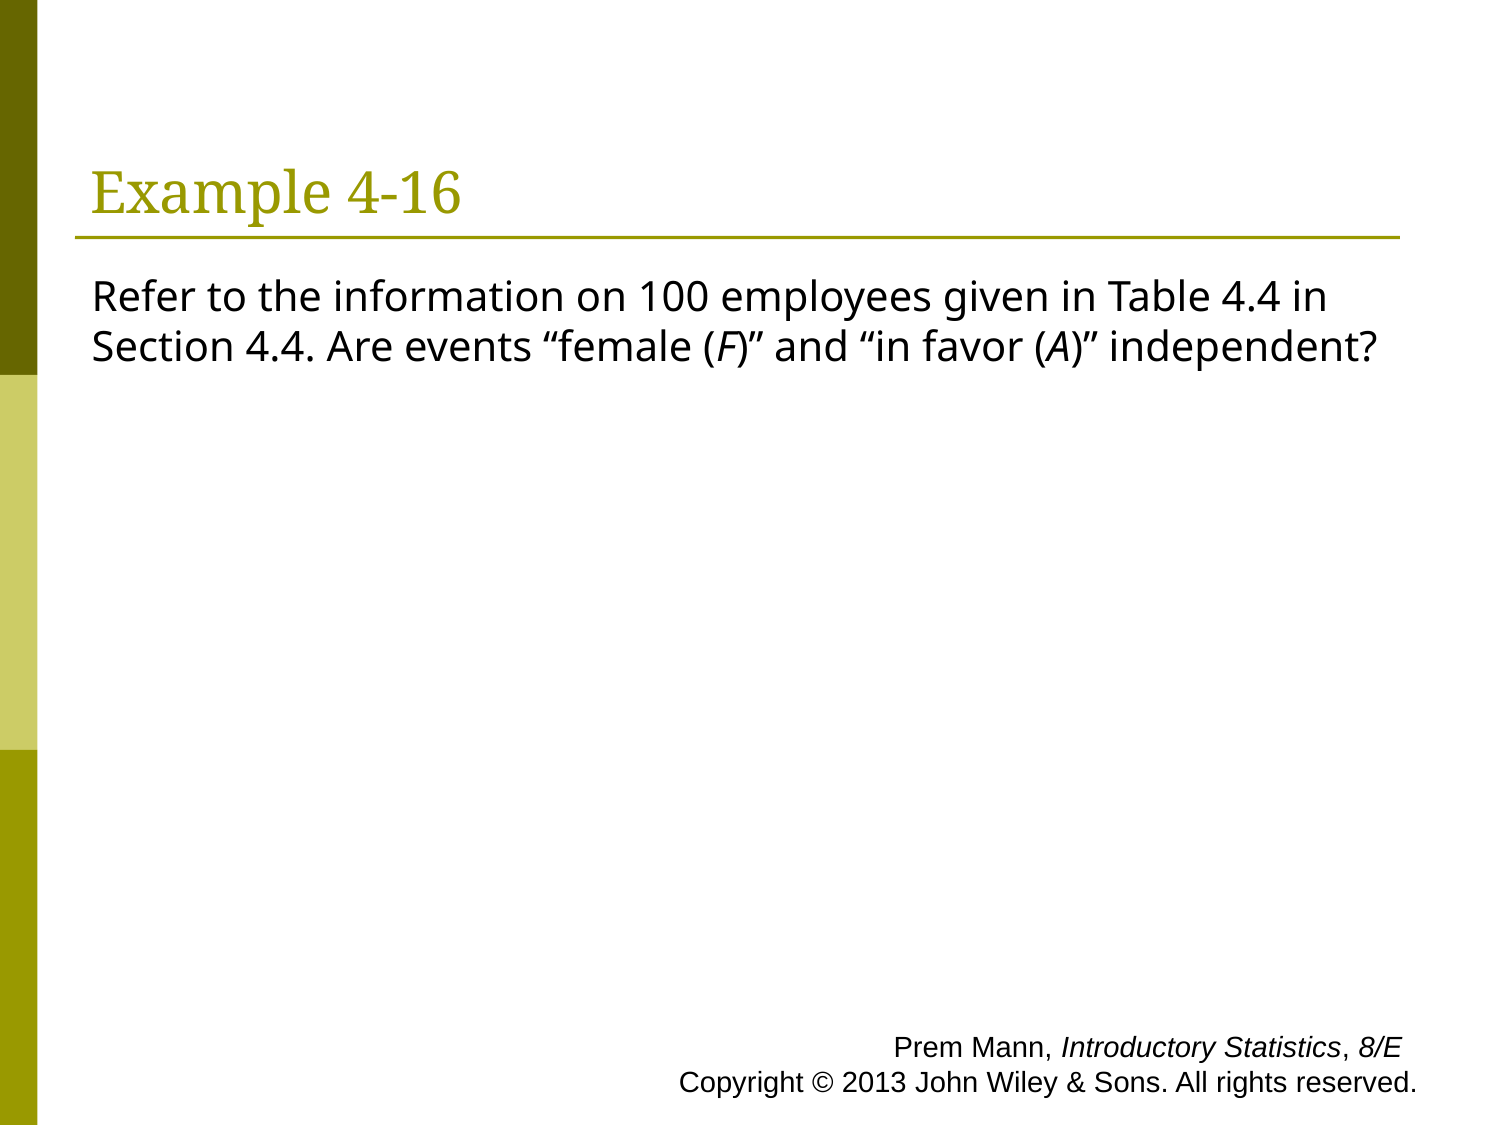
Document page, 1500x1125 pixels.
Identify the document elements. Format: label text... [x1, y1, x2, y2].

title Example 4-16 [75, 45, 1425, 233]
text_box Prem Mann, Introductory Statistics, 8/E Copyright © 2013 John Wiley & Sons. All rights reserved. [664, 1020, 1449, 1106]
list Refer to the information on 100 employees given in Table 4.4 in Section 4.4. Are events “female (F)” and “in favor (A)” independent? [20, 262, 1413, 938]
